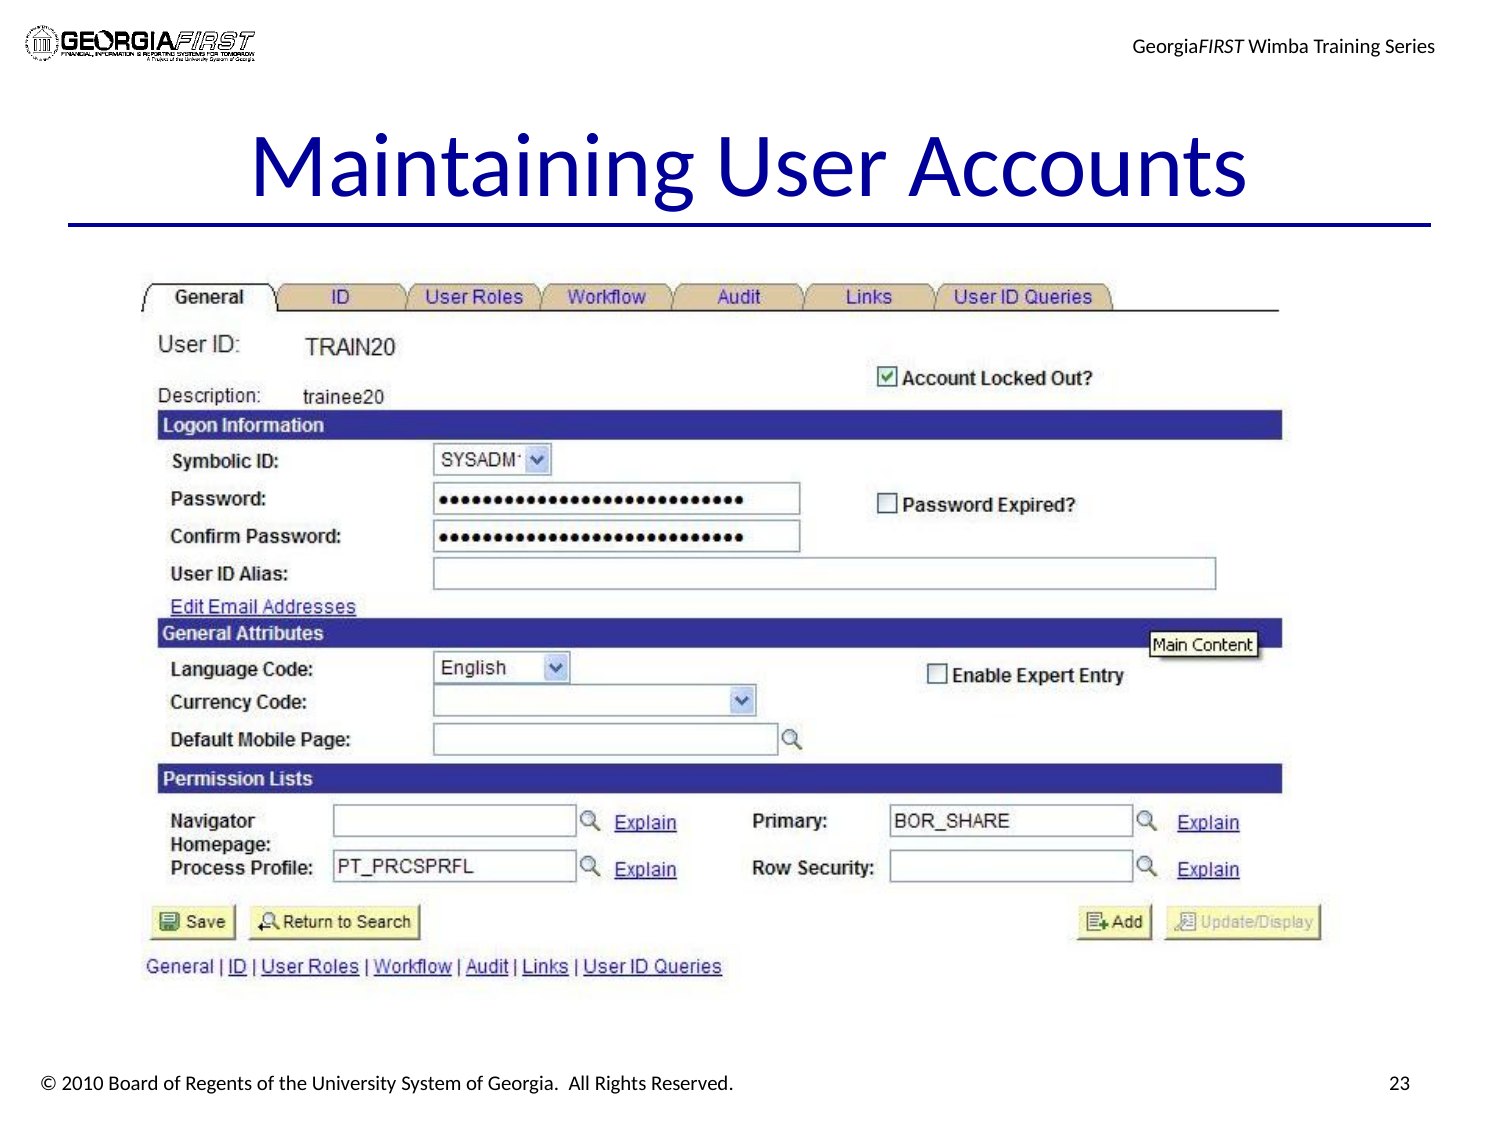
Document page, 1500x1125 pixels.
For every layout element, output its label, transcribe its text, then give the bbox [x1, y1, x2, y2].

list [141, 267, 1359, 1000]
picture [24, 24, 255, 63]
title Maintaining User Accounts [75, 87, 1425, 233]
